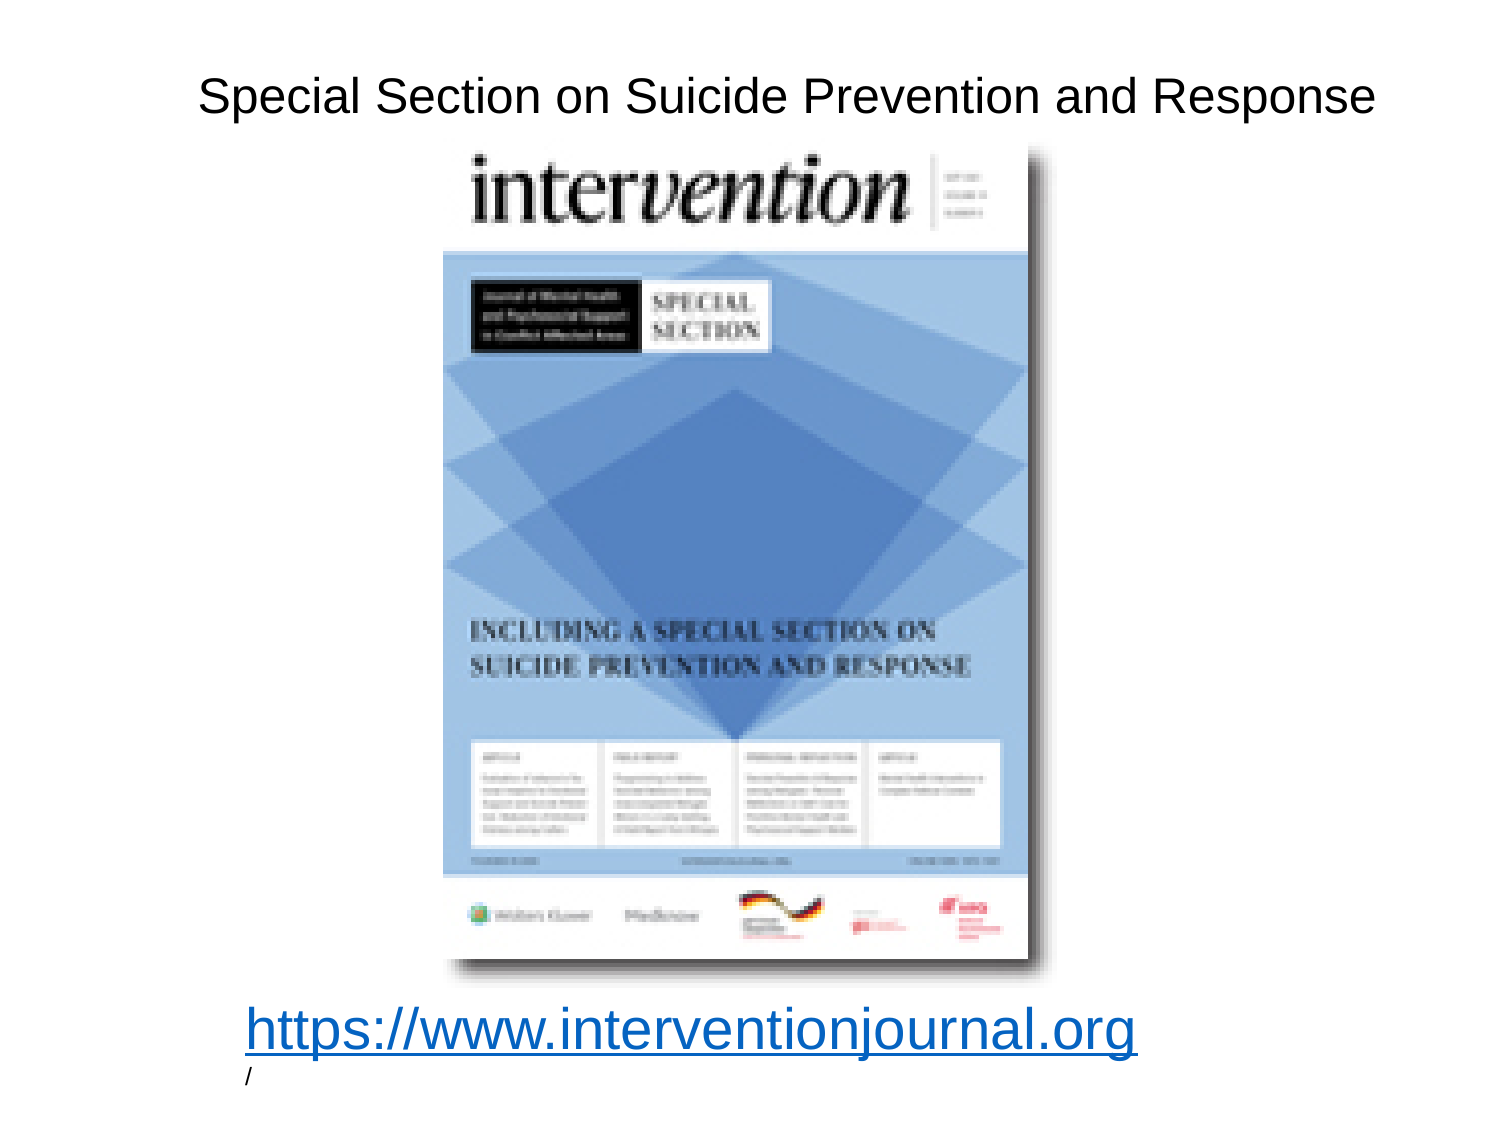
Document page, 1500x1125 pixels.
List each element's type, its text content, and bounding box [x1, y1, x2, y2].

text_box Special Section on Suicide Prevention and Response [183, 55, 1500, 131]
picture [443, 138, 1057, 989]
text_box https://www.interventionjournal.org / [230, 983, 1400, 1099]
